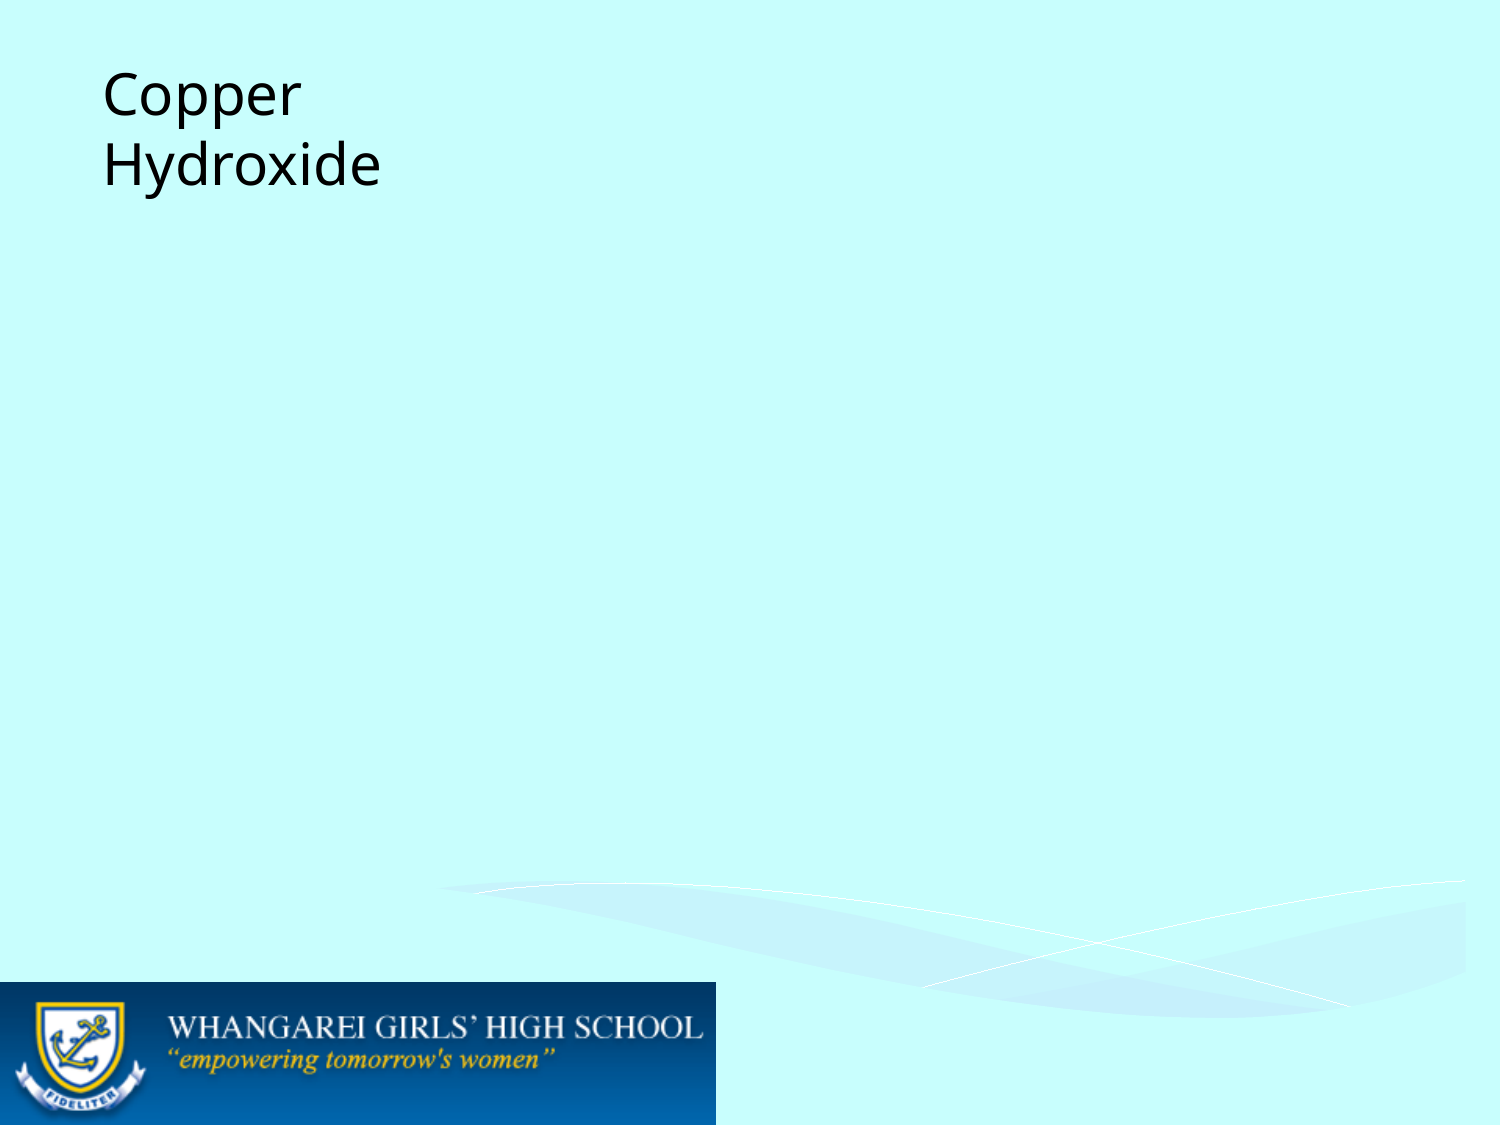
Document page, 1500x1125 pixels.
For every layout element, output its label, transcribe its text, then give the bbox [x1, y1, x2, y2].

picture [0, 982, 716, 1125]
text_box Copper Hydroxide [87, 49, 588, 205]
